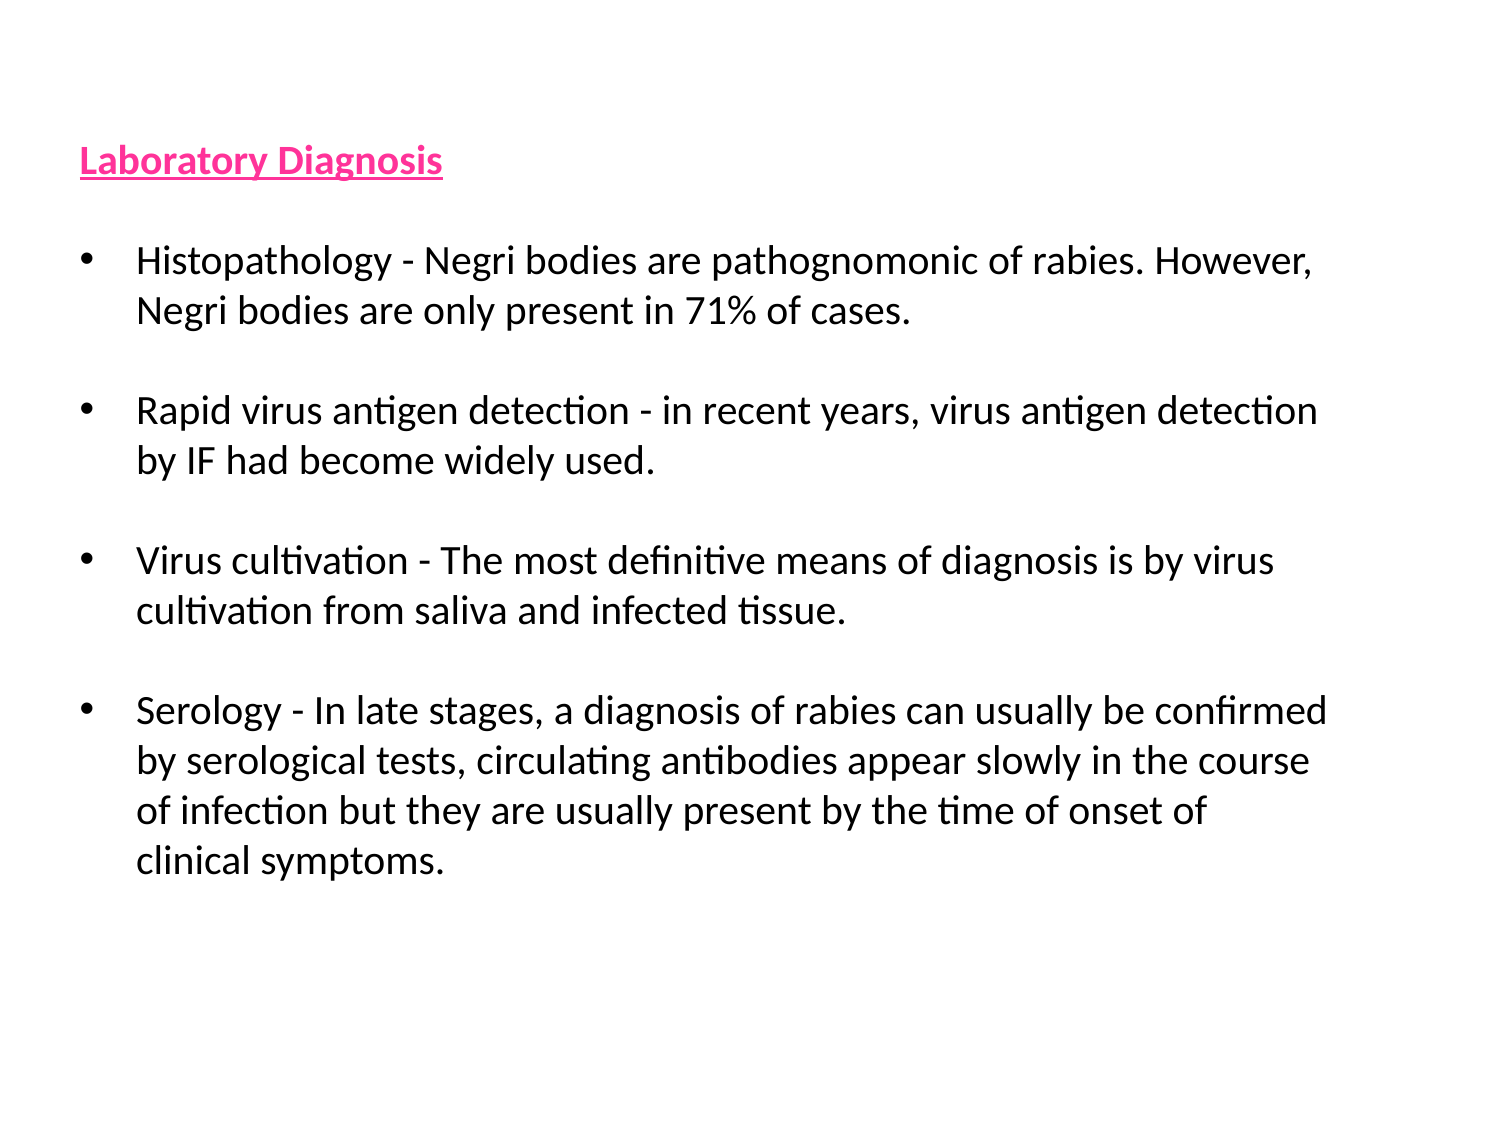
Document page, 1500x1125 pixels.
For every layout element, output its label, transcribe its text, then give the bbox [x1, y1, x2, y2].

text_box Laboratory Diagnosis Histopathology - Negri bodies are pathognomonic of rabies. However, Negri bodies are only present in 71% of cases. Rapid virus antigen detection - in recent years, virus antigen detection by IF had become widely used. Virus cultivation - The most definitive means of diagnosis is by virus cultivation from saliva and infected tissue. Serology - In late stages, a diagnosis of rabies can usually be confirmed by serological tests, circulating antibodies appear slowly in the course of infection but they are usually present by the time of onset of clinical symptoms. [64, 125, 1347, 941]
